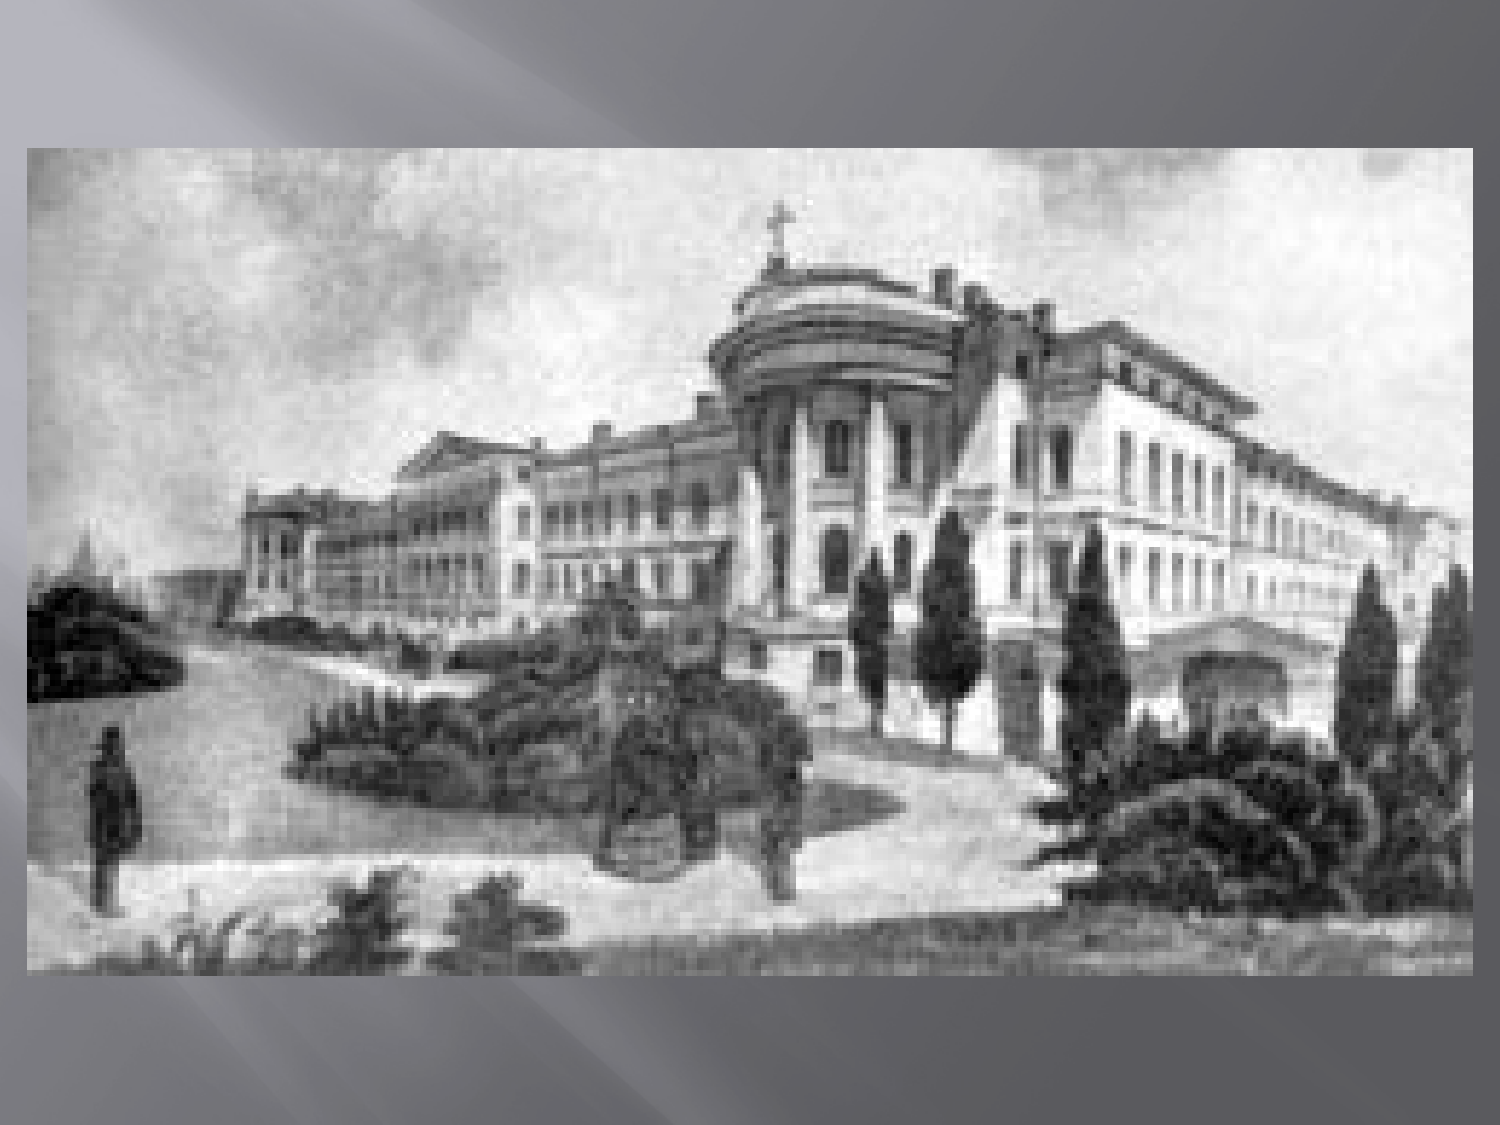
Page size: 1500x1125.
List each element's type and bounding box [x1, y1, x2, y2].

picture [26, 148, 1473, 977]
